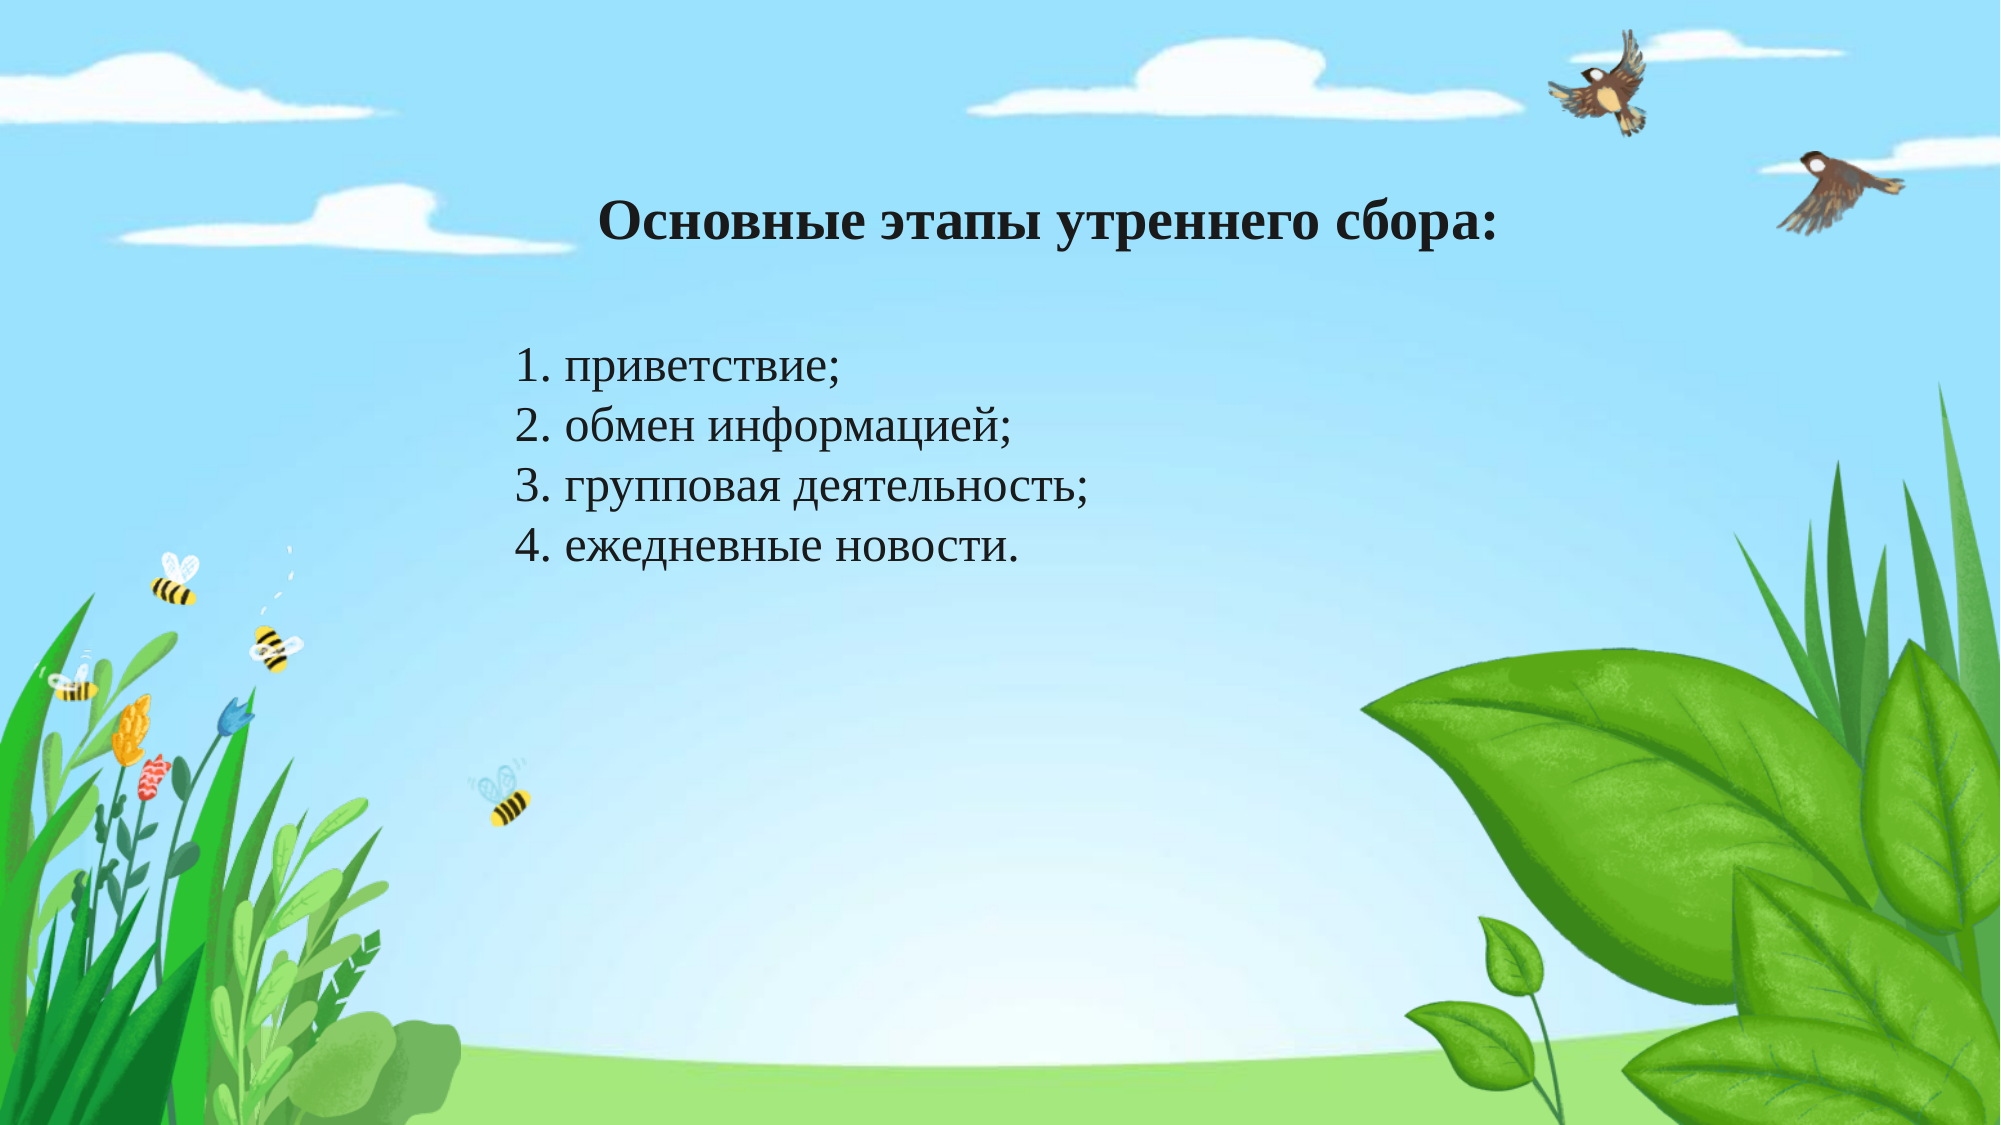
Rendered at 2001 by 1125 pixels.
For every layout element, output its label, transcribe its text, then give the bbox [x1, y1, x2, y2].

picture [0, 0, 2001, 1125]
text_box Основные этапы утреннего сбора: 1. приветствие; 2. обмен информацией; 3. групповая деятельность; 4. ежедневные новости. [499, 173, 1599, 579]
